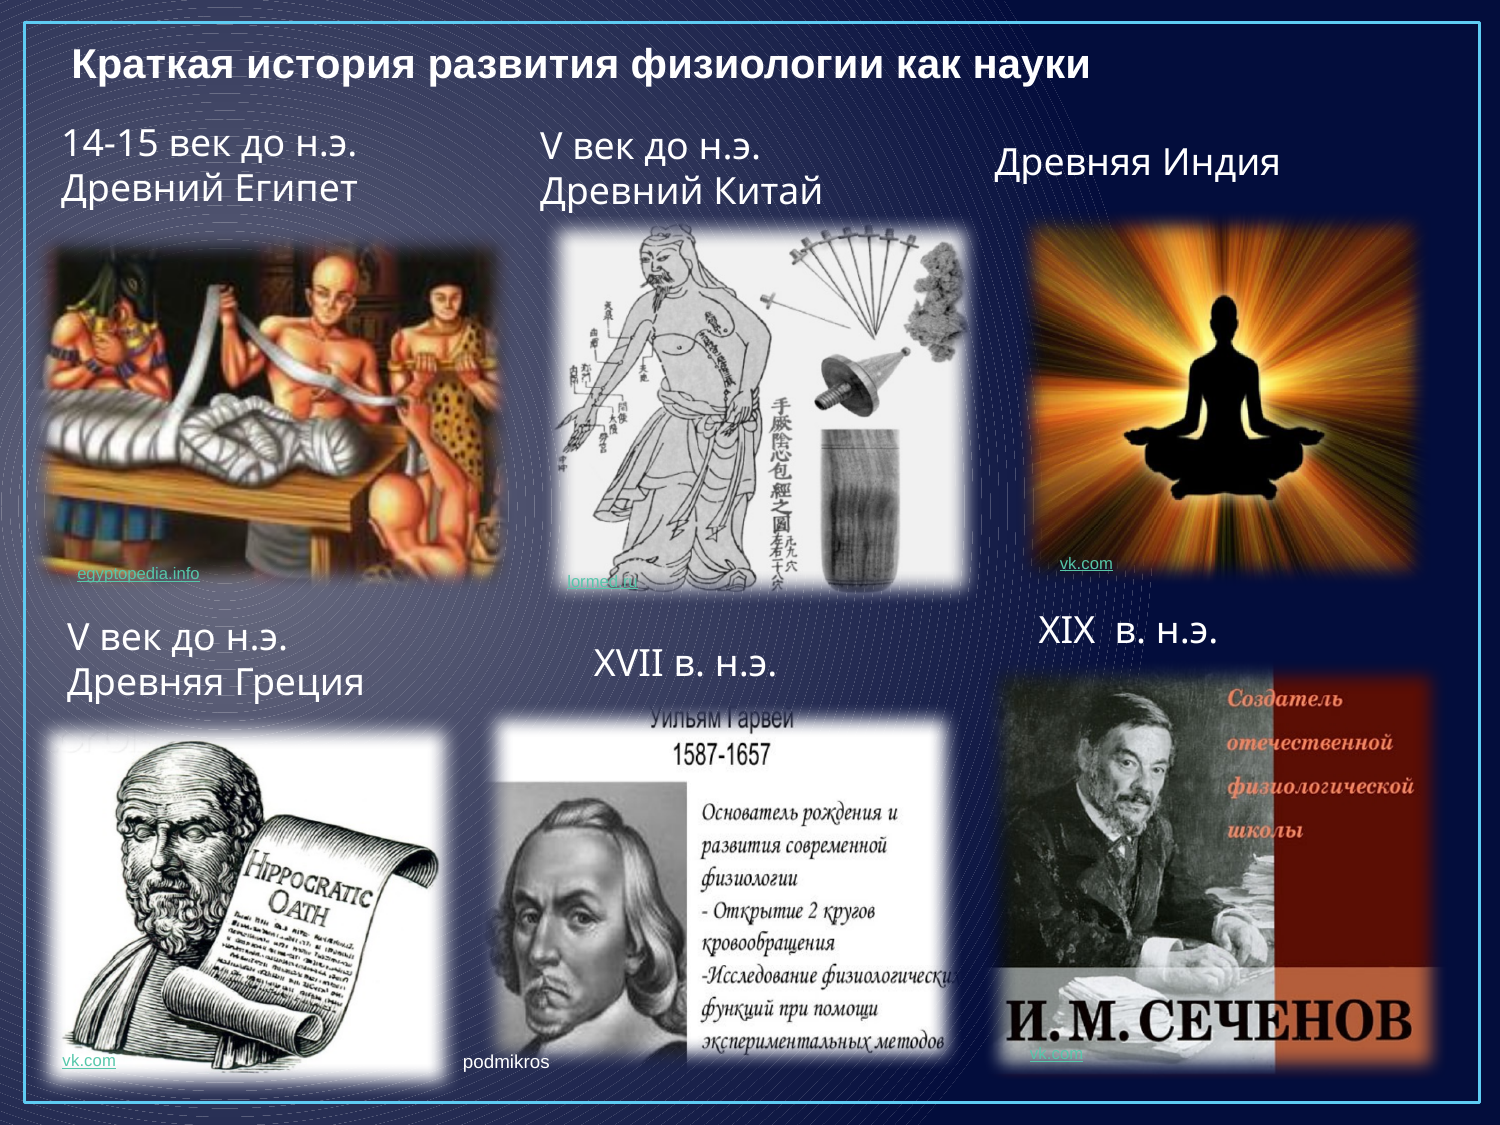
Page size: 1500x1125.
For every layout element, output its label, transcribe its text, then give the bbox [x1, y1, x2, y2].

text_box XIX в. н.э. [1023, 598, 1234, 655]
picture [30, 229, 514, 592]
picture [540, 212, 983, 607]
text_box V век до н.э. Древний Китай [525, 114, 839, 265]
picture [982, 658, 1449, 1081]
text_box Краткая история развития физиологии как науки [56, 29, 1107, 95]
picture [30, 713, 463, 1100]
text_box vk.com [47, 1112, 131, 1123]
text_box 14-15 век до н.э. Древний Египет [46, 604, 413, 711]
text_box XVII в. н.э. [579, 617, 793, 699]
text_box Древняя Индия [979, 130, 1297, 191]
picture [1014, 207, 1433, 587]
text_box 14-15 век до н.э. Древний Египет [46, 112, 413, 226]
text_box V век до н.э. Древняя Греция [52, 605, 381, 711]
text_box vk.com [1015, 1093, 1099, 1116]
picture [478, 701, 963, 1072]
